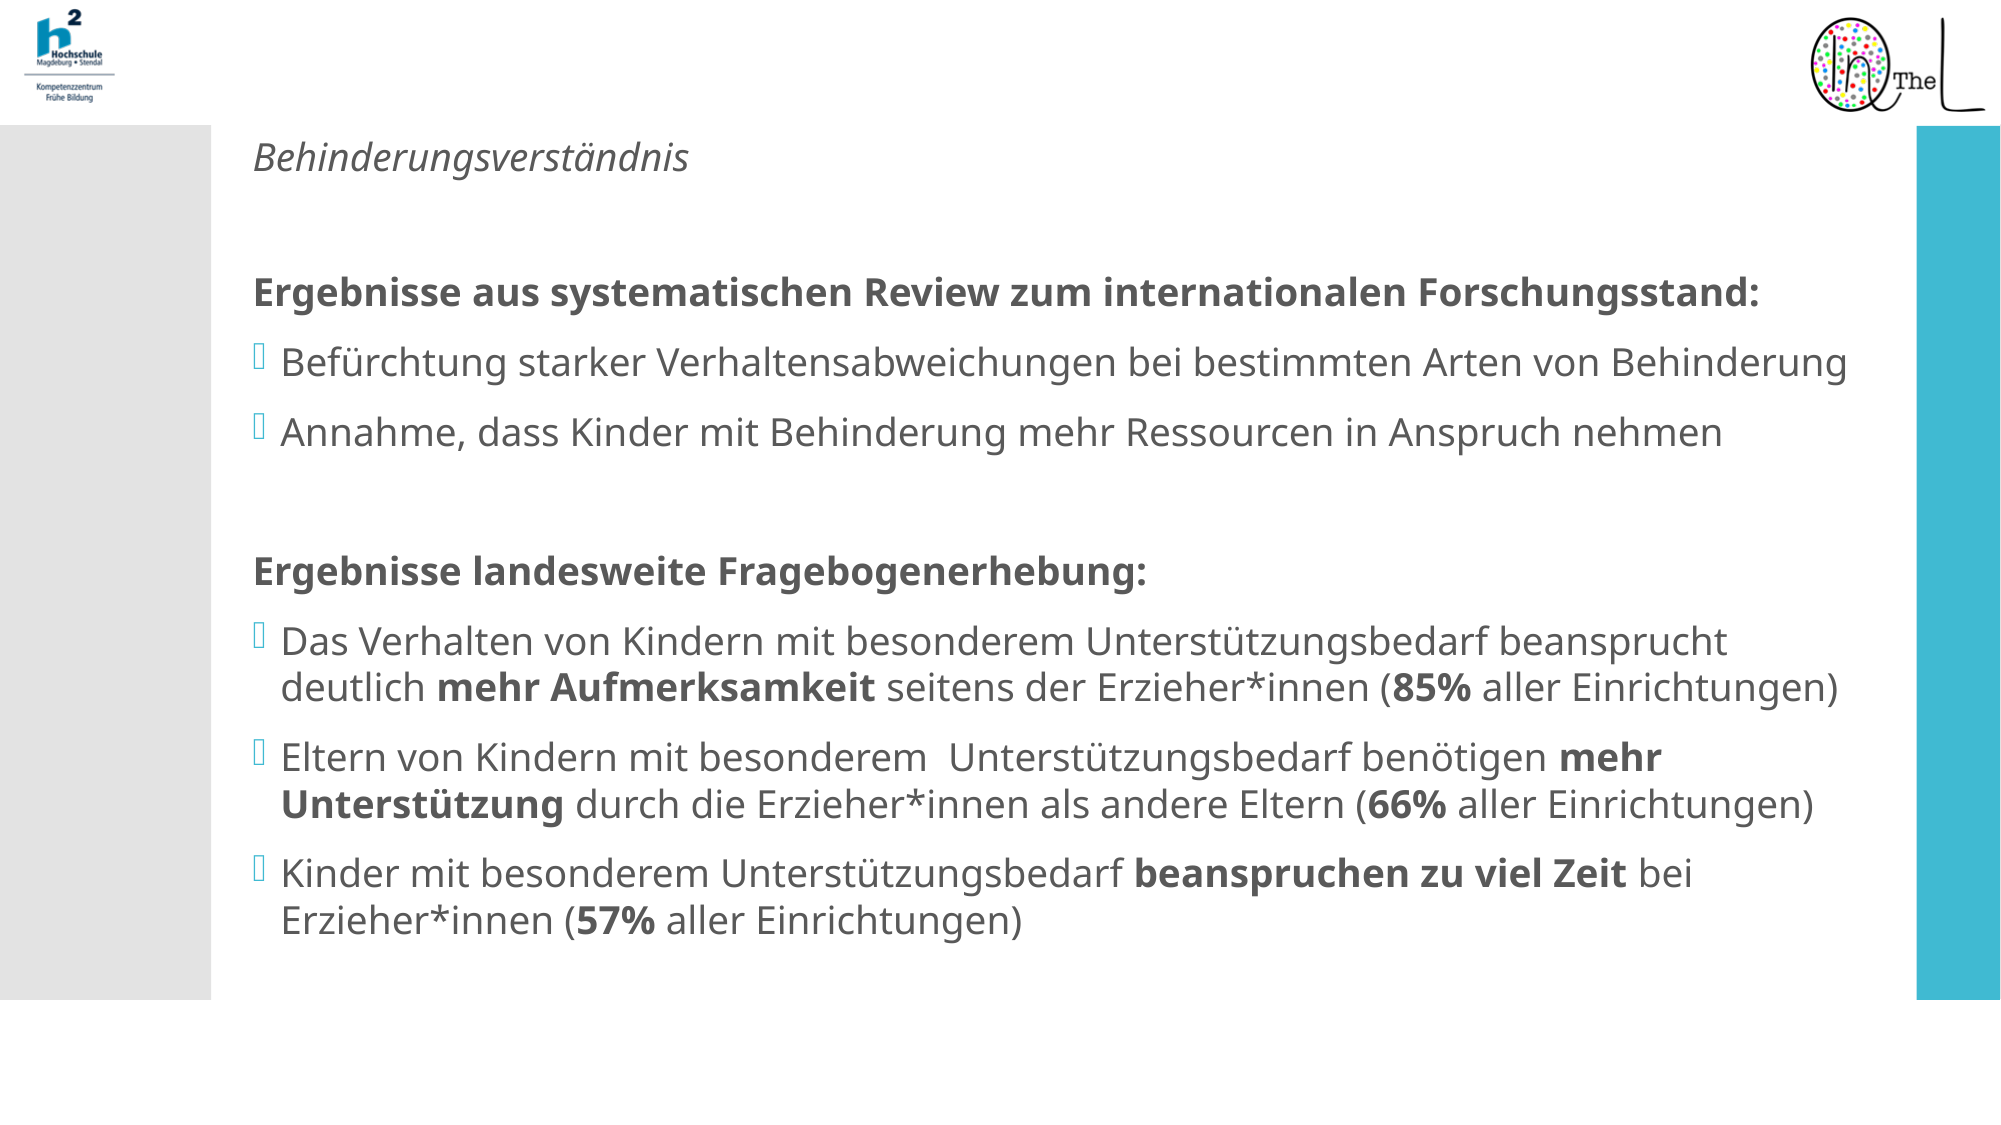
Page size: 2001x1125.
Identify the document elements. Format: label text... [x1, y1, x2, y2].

text_box [1916, 125, 2000, 1001]
text_box [0, 0, 2000, 1125]
picture [1809, 17, 1987, 113]
text_box [0, 124, 212, 1001]
picture [13, 0, 127, 113]
list Behinderungsverständnis Ergebnisse aus systematischen Review zum internationalen Forschungsstand: Befürchtung starker Verhaltensabweichungen bei bestimmten Arten von Behinderung Annahme, dass Kinder mit Behinderung mehr Ressourcen in Anspruch nehmen Ergebnisse landesweite Fragebogenerhebung: Das Verhalten von Kindern mit besonderem Unterstützungsbedarf beansprucht deutlich mehr Aufmerksamkeit seitens der Erzieher*innen (85% aller Einrichtungen) Eltern von Kindern mit besonderem Unterstützungsbedarf benötigen mehr Unterstützung durch die Erzieher*innen als andere Eltern (66% aller Einrichtungen) Kinder mit besonderem Unterstützungsbedarf beanspruchen zu viel Zeit bei Erzieher*innen (57% aller Einrichtungen) [237, 130, 1889, 1000]
